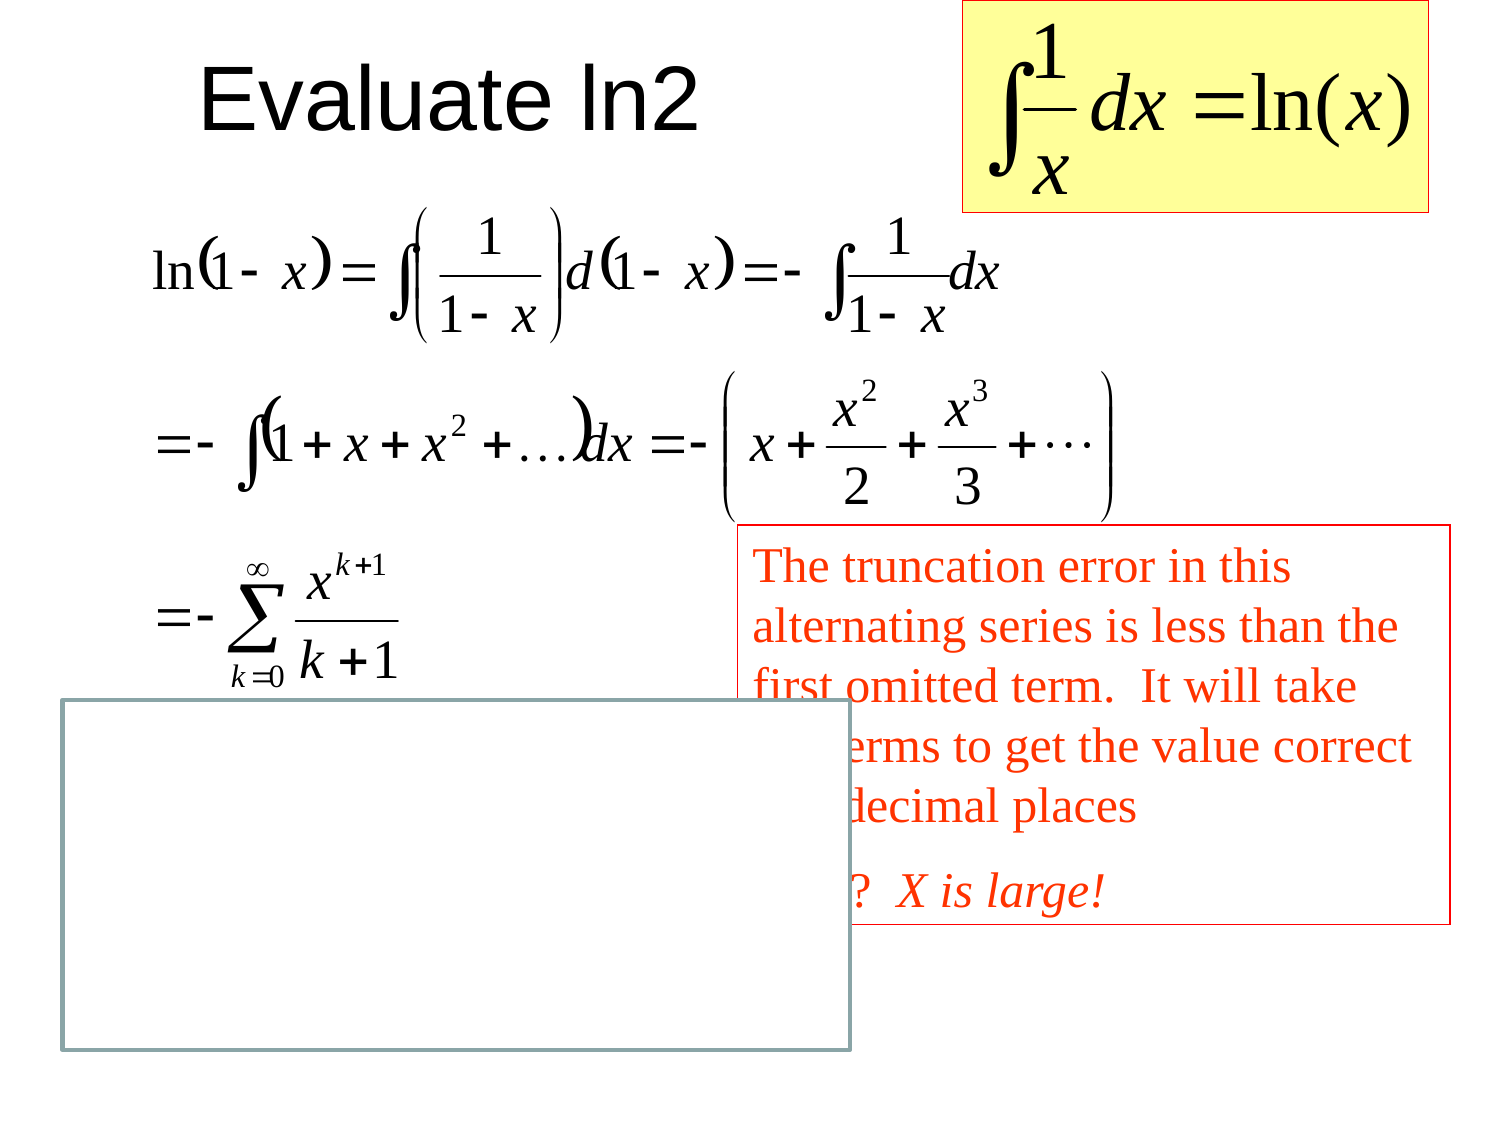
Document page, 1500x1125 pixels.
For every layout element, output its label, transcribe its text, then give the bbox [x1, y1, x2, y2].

text_box [60, 698, 852, 1052]
text_box The truncation error in this alternating series is less than the first omitted term. It will take 109 terms to get the value correct to 9 decimal places Why? X is large! [1136, 525, 1450, 925]
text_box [144, 194, 1131, 946]
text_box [962, 0, 1429, 213]
title Evaluate ln2 [49, 0, 851, 188]
